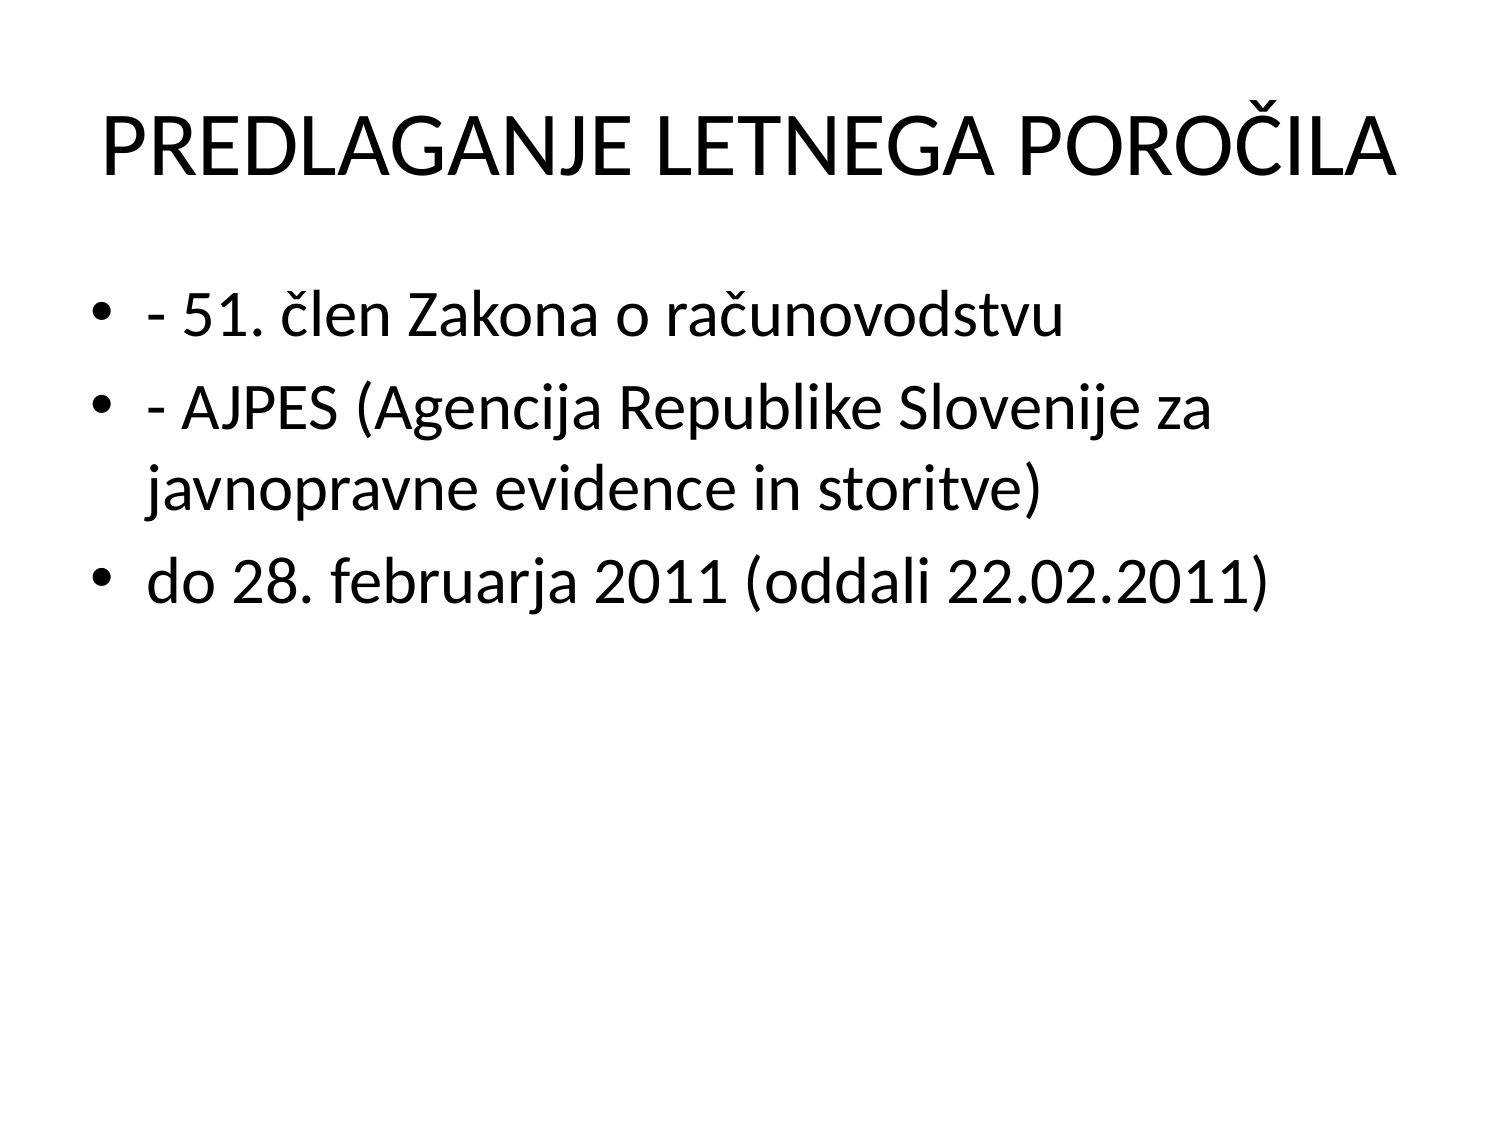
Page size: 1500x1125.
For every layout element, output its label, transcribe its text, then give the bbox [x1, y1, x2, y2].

title PREDLAGANJE LETNEGA POROČILA [75, 45, 1425, 233]
list - 51. člen Zakona o računovodstvu - AJPES (Agencija Republike Slovenije za javnopravne evidence in storitve) do 28. februarja 2011 (oddali 22.02.2011) [75, 262, 1425, 1005]
